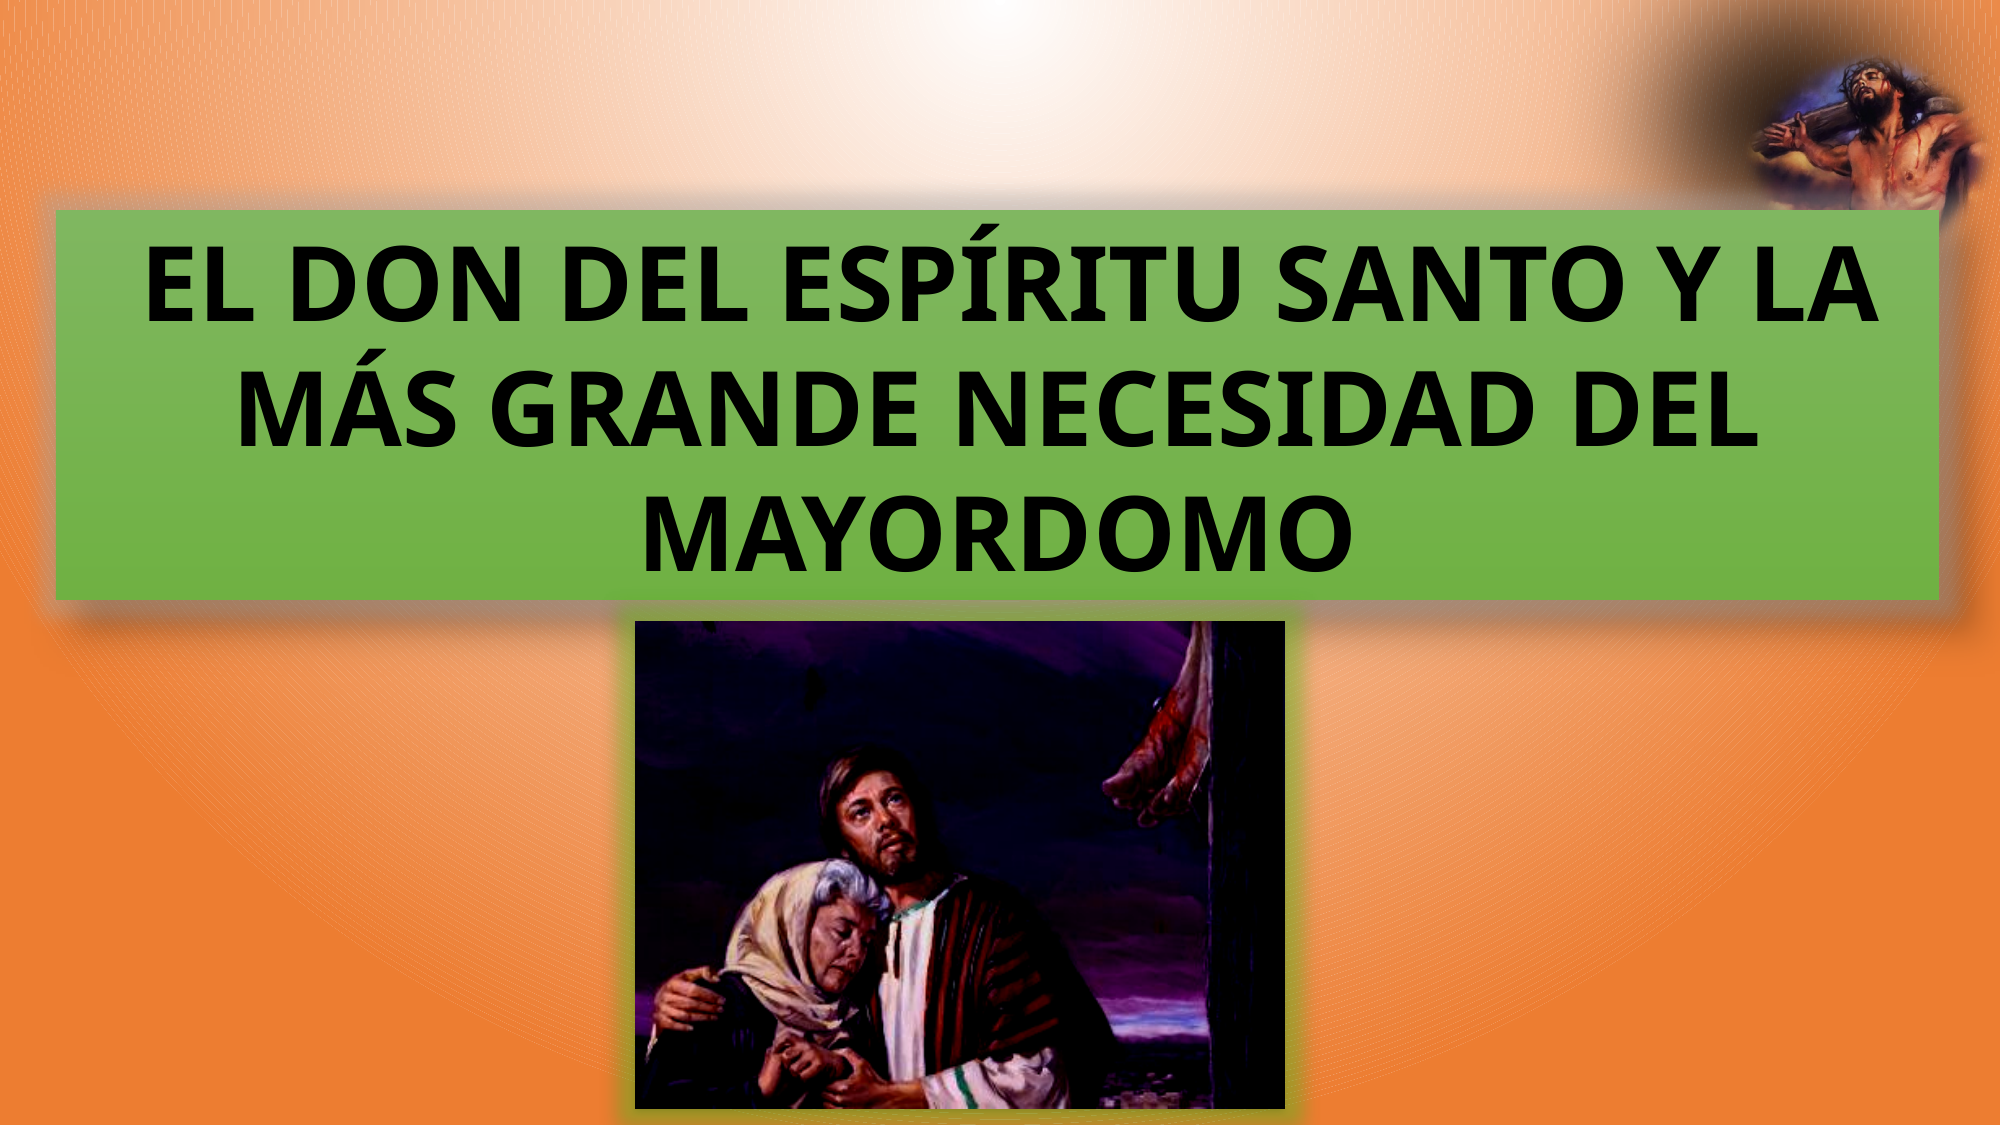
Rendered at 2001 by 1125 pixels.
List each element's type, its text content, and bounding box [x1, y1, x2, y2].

text_box EL DON DEL ESPÍRITU SANTO Y LA MÁS GRANDE NECESIDAD DEL MAYORDOMO [55, 210, 1939, 600]
picture [1736, 43, 2000, 274]
picture [635, 621, 1285, 1109]
